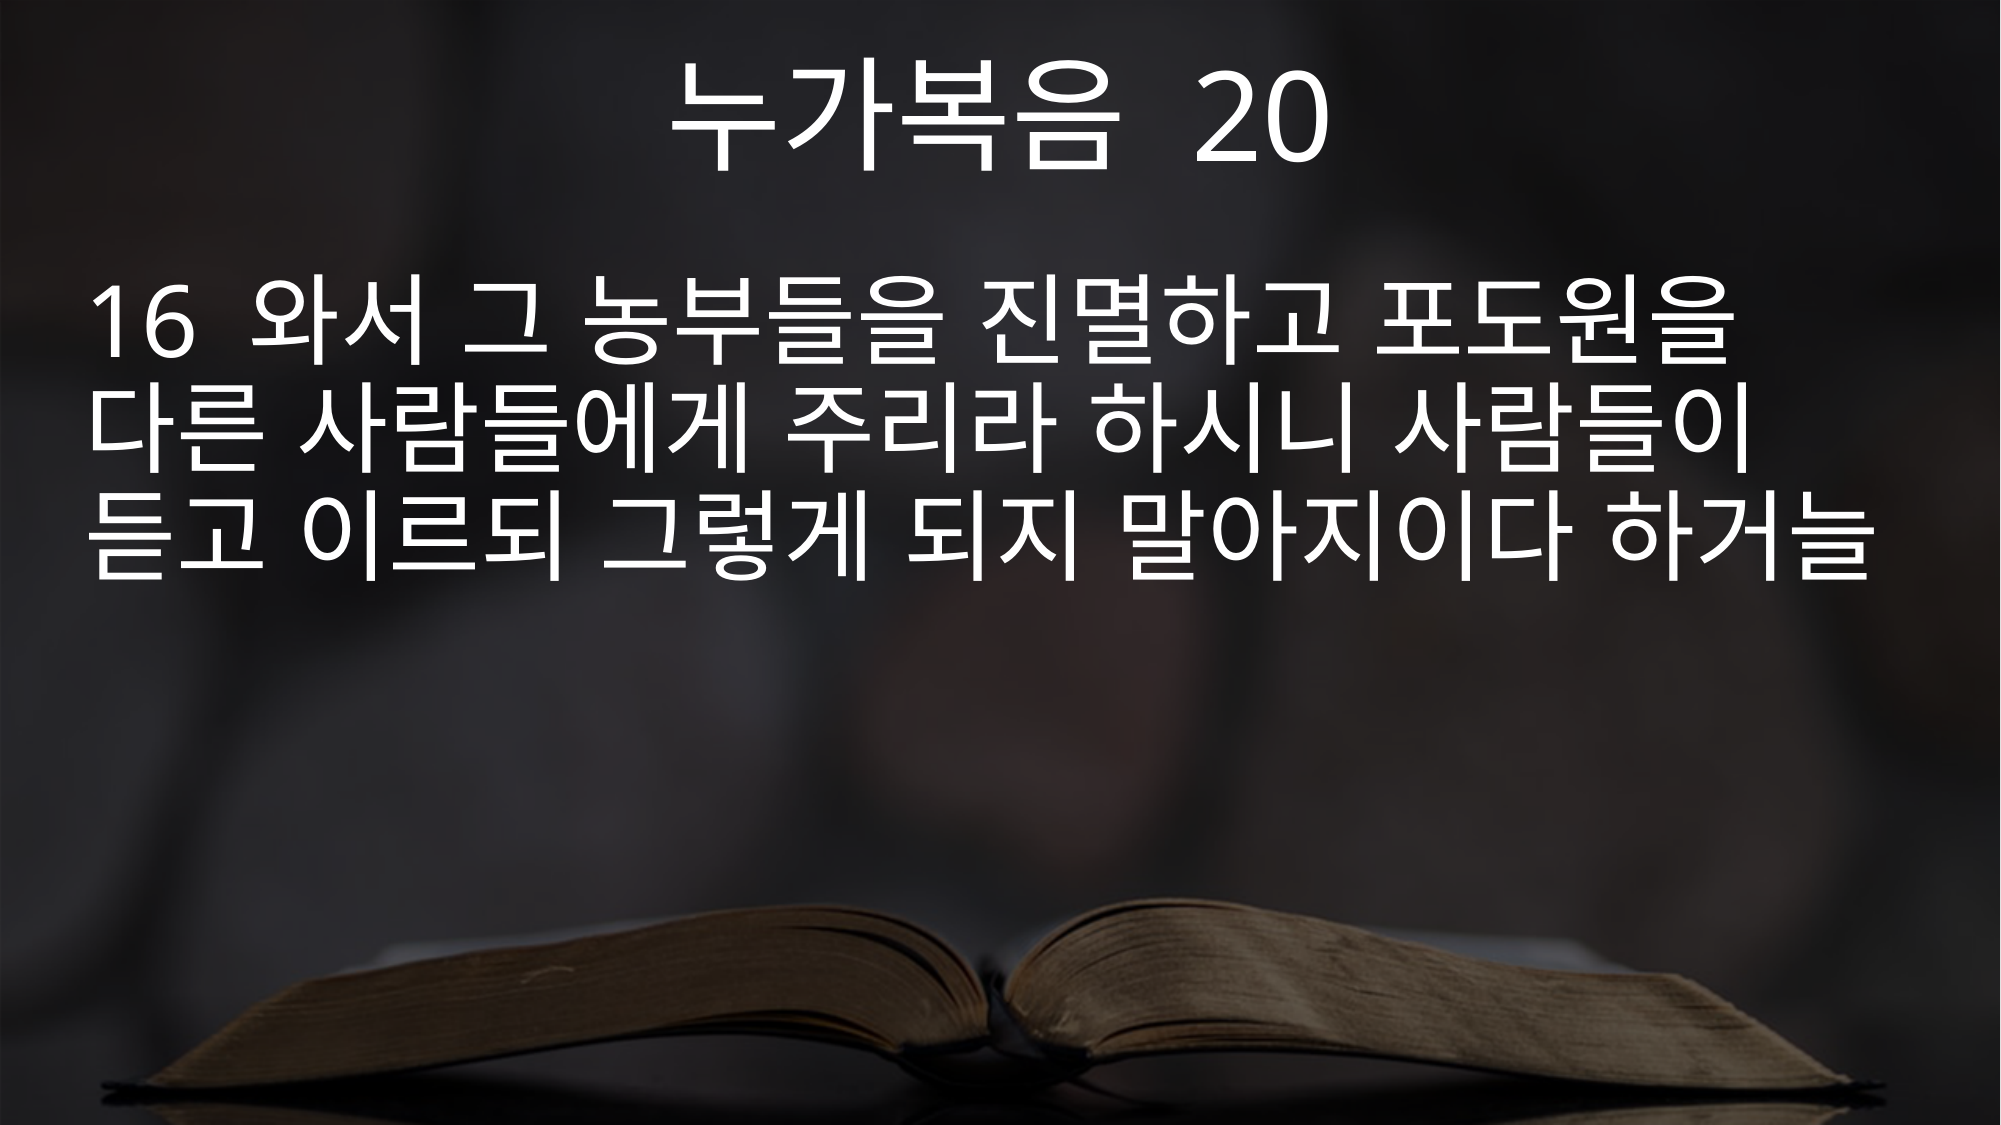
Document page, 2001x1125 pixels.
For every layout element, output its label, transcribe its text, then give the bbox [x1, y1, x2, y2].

picture [0, 0, 2001, 1125]
footer 누가복음 20 [0, 32, 2000, 192]
list 16 와서 그 농부들을 진멸하고 포도원을 다른 사람들에게 주리라 하시니 사람들이 듣고 이르되 그렇게 되지 말아지이다 하거늘 [69, 263, 1953, 423]
